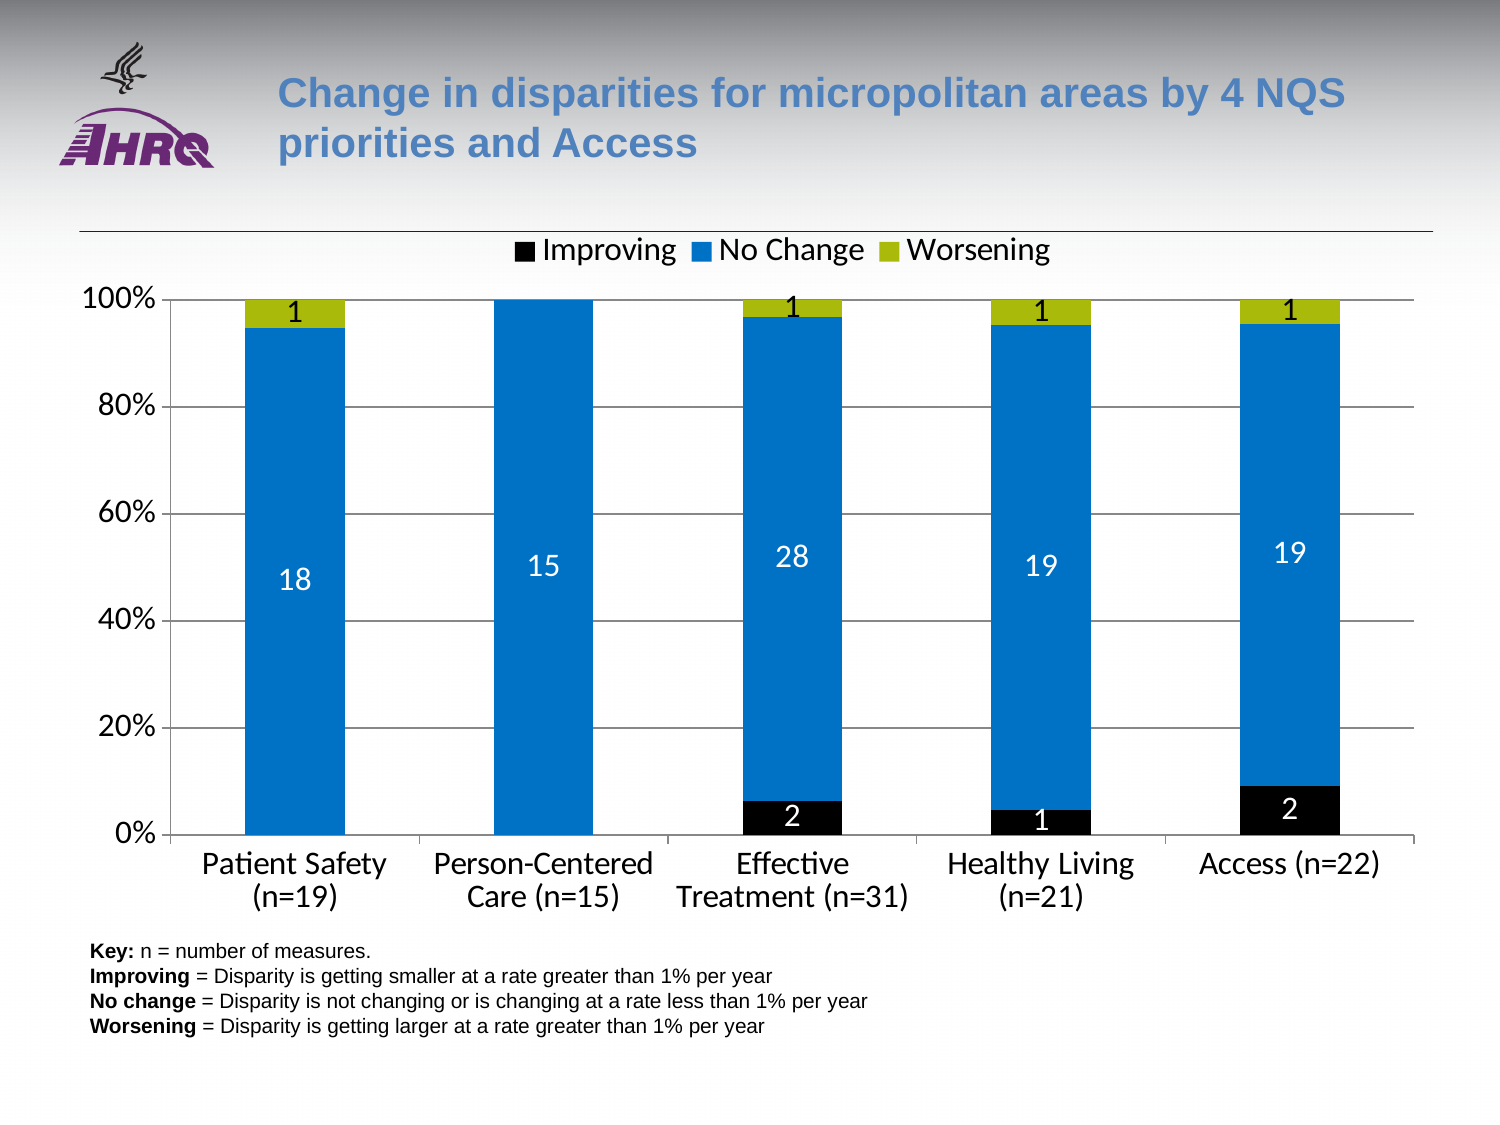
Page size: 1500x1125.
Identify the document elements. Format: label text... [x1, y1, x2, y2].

chart [74, 224, 1426, 916]
picture [0, 0, 1500, 1125]
text_box Key: n = number of measures. Improving = Disparity is getting smaller at a rate greater than 1% per year No change = Disparity is not changing or is changing at a rate less than 1% per year Worsening = Disparity is getting larger at a rate greater than 1% per year [74, 930, 1425, 1070]
title Change in disparities for micropolitan areas by 4 NQS priorities and Access [262, 45, 1425, 188]
